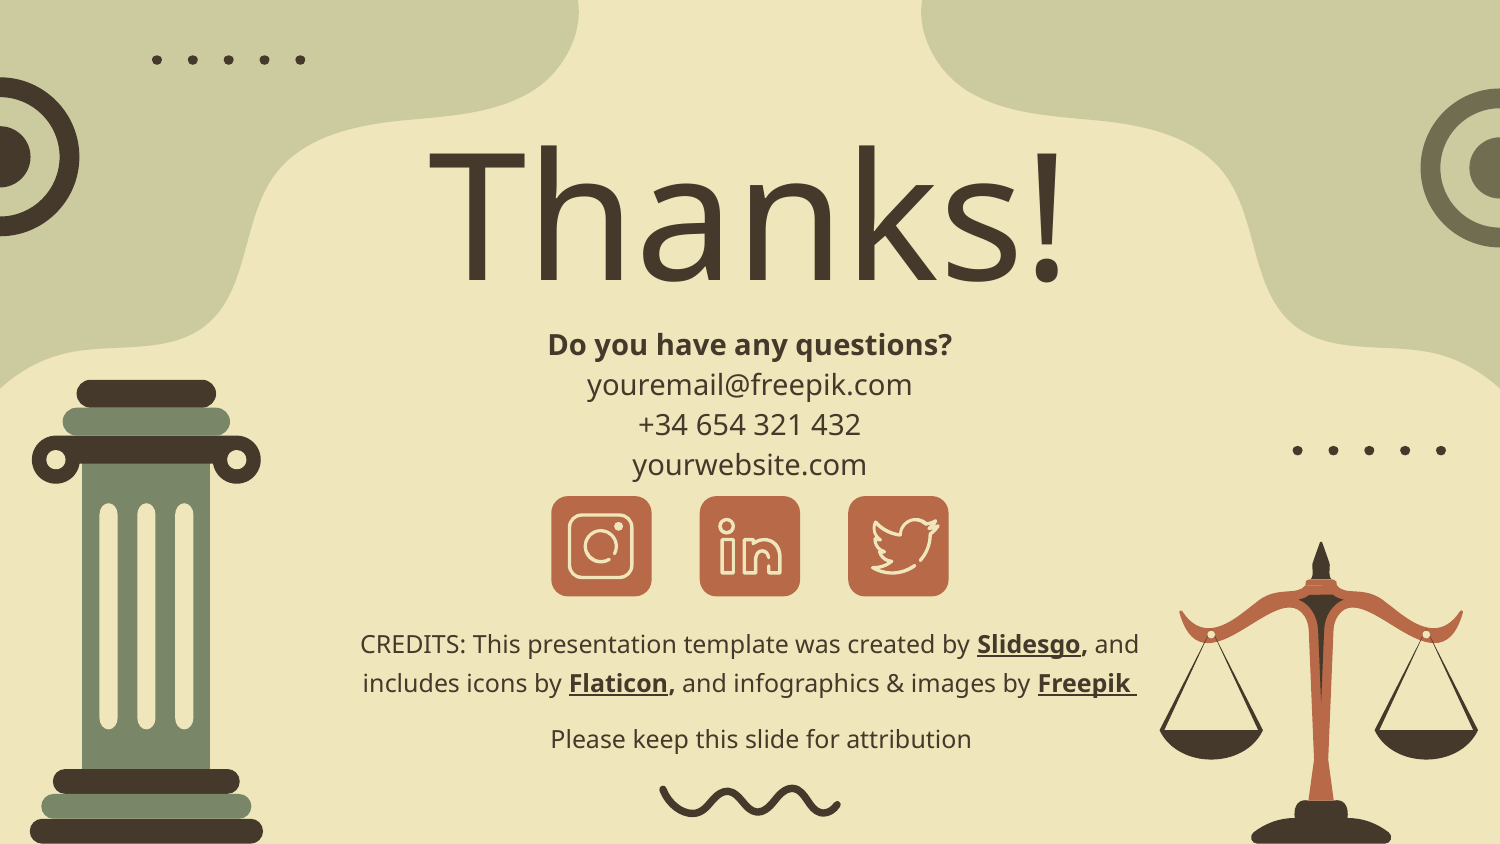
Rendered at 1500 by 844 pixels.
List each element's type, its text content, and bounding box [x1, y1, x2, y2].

subtitle Do you have any questions? youremail@freepik.com +34 654 321 432 yourwebsite.com [385, 323, 1115, 479]
text_box [551, 496, 652, 597]
title Thanks! [385, 88, 1115, 308]
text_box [1159, 541, 1479, 844]
text_box [1364, 445, 1375, 456]
text_box [1328, 445, 1339, 456]
text_box [848, 496, 949, 597]
text_box [1436, 445, 1446, 456]
text_box [1400, 445, 1411, 456]
text_box Please keep this slide for attribution [515, 703, 1008, 756]
text_box [870, 517, 940, 575]
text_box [717, 517, 782, 575]
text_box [567, 513, 634, 580]
text_box [1292, 445, 1303, 456]
text_box [699, 496, 801, 597]
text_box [29, 379, 264, 844]
